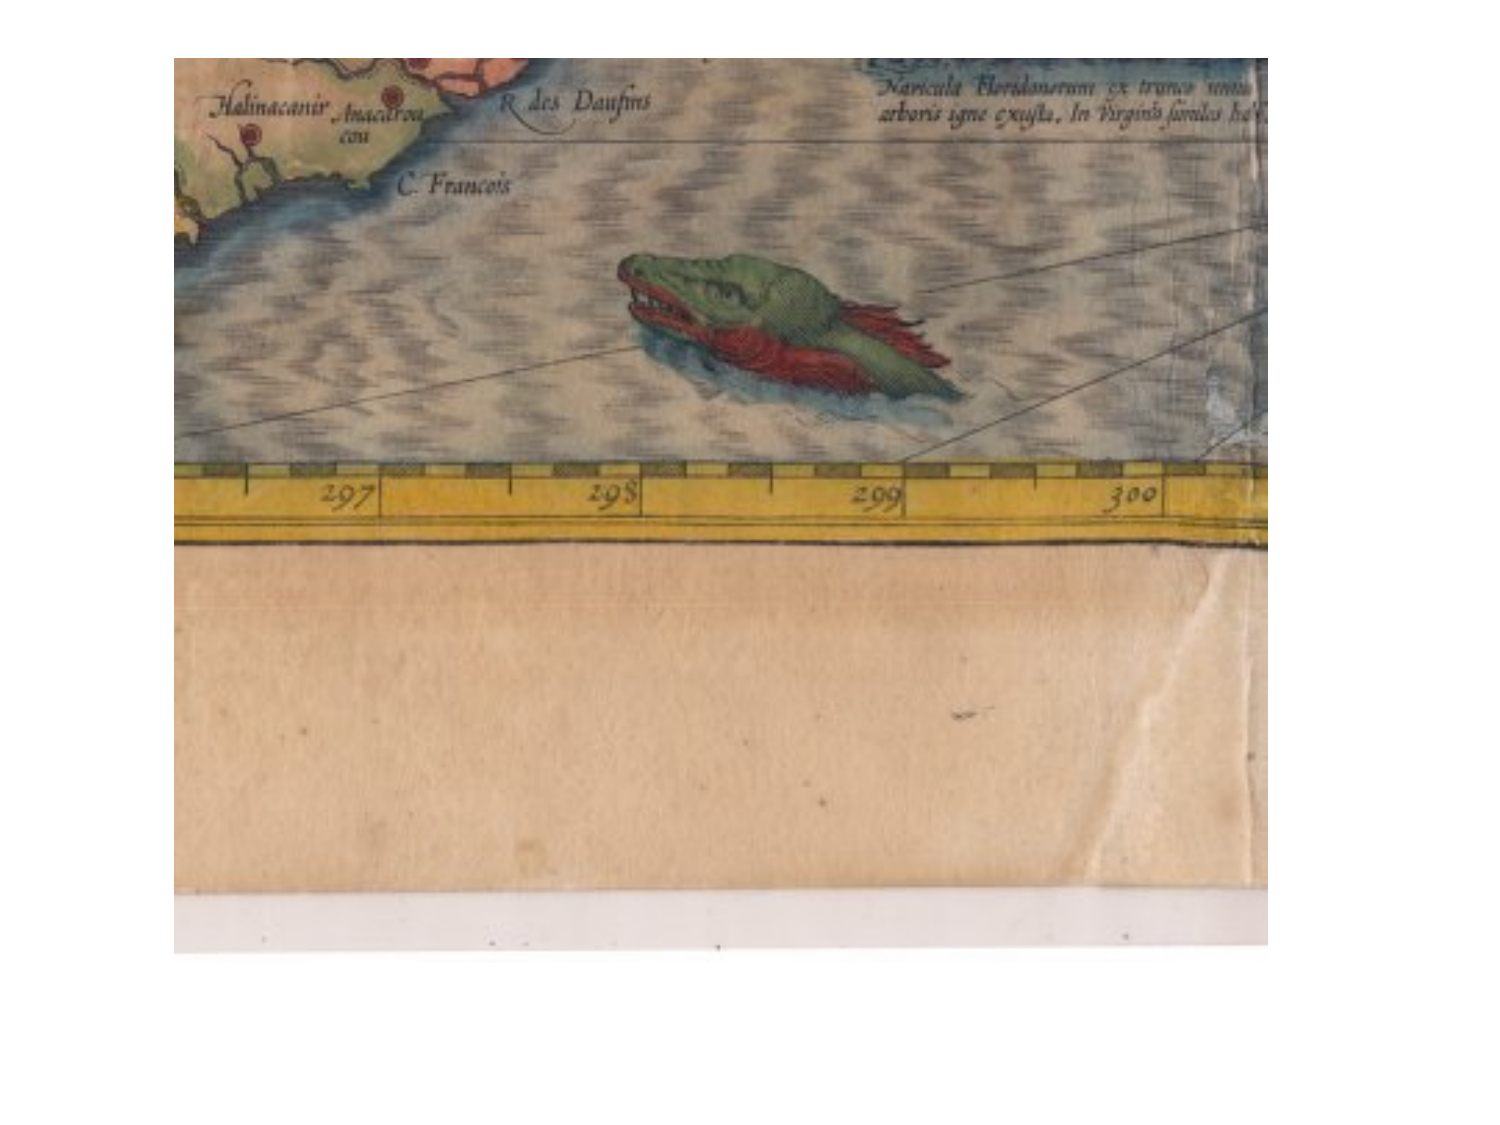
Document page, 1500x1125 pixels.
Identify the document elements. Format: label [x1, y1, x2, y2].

picture [174, 58, 1268, 963]
